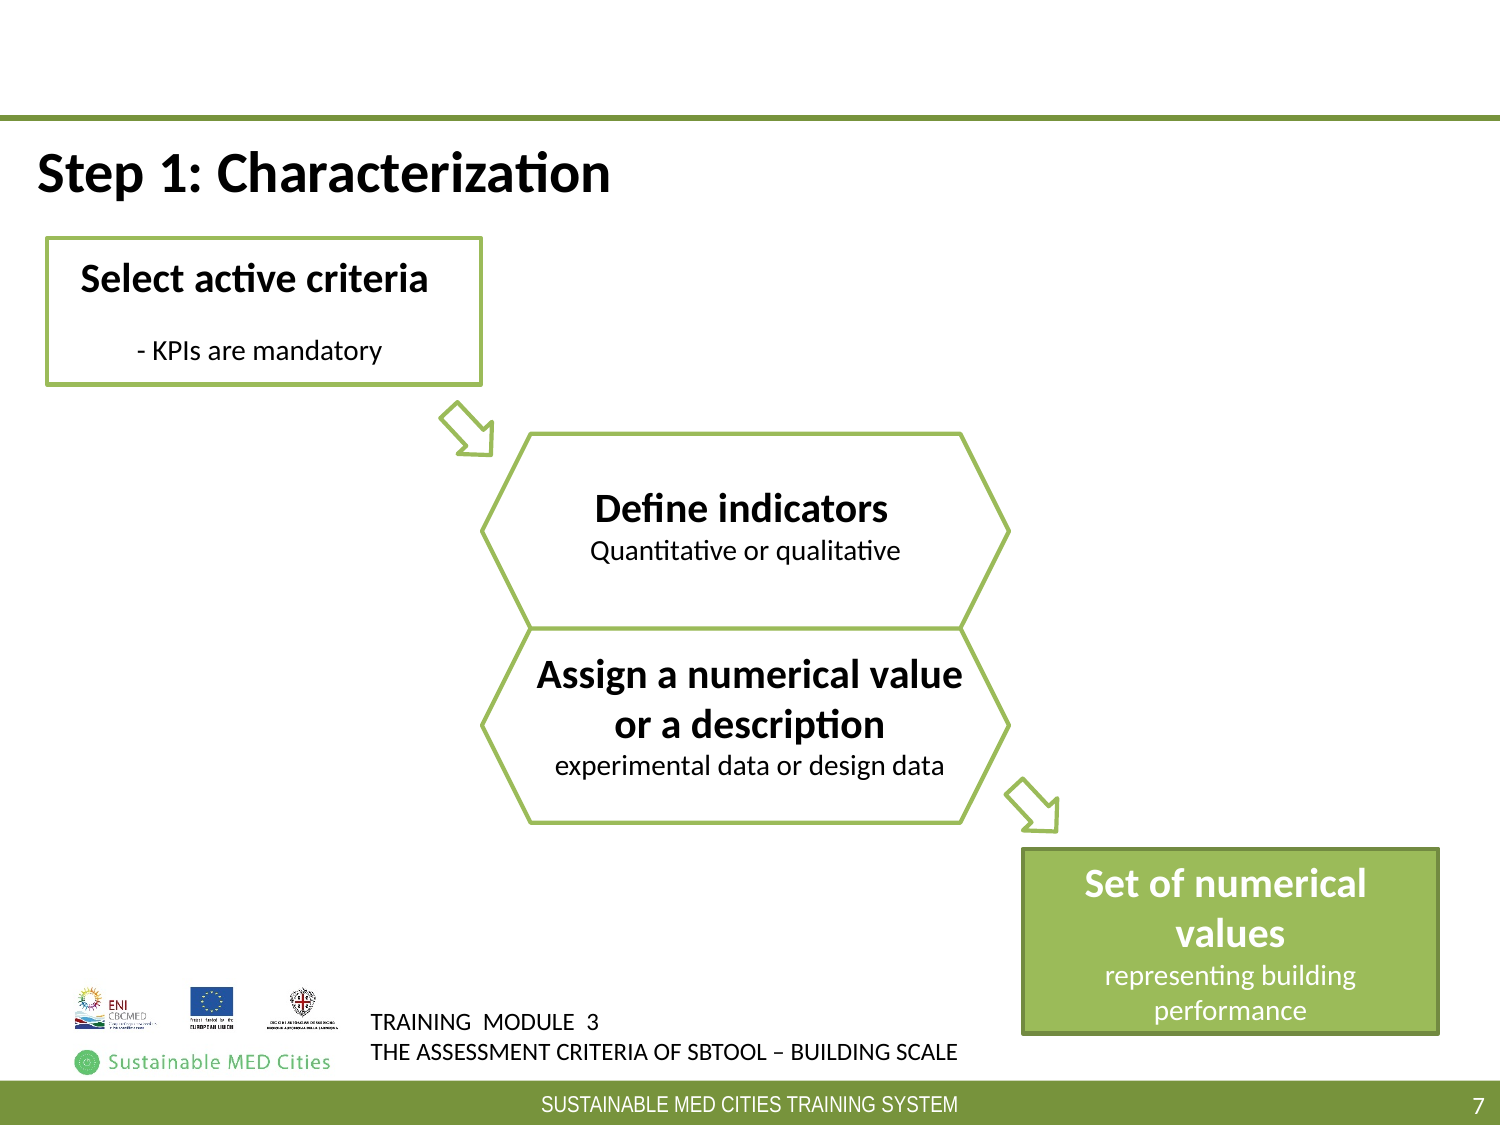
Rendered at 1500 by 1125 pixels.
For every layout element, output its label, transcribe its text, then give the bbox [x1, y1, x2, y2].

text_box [0, 237, 522, 385]
text_box Step 1: Characterization [22, 126, 627, 212]
text_box [438, 400, 495, 457]
picture [62, 978, 356, 1080]
text_box [1015, 776, 1060, 834]
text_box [481, 433, 1010, 824]
text_box Set of numerical values representing building performance [1021, 847, 1440, 1036]
slide_number 7 [1399, 1074, 1500, 1125]
